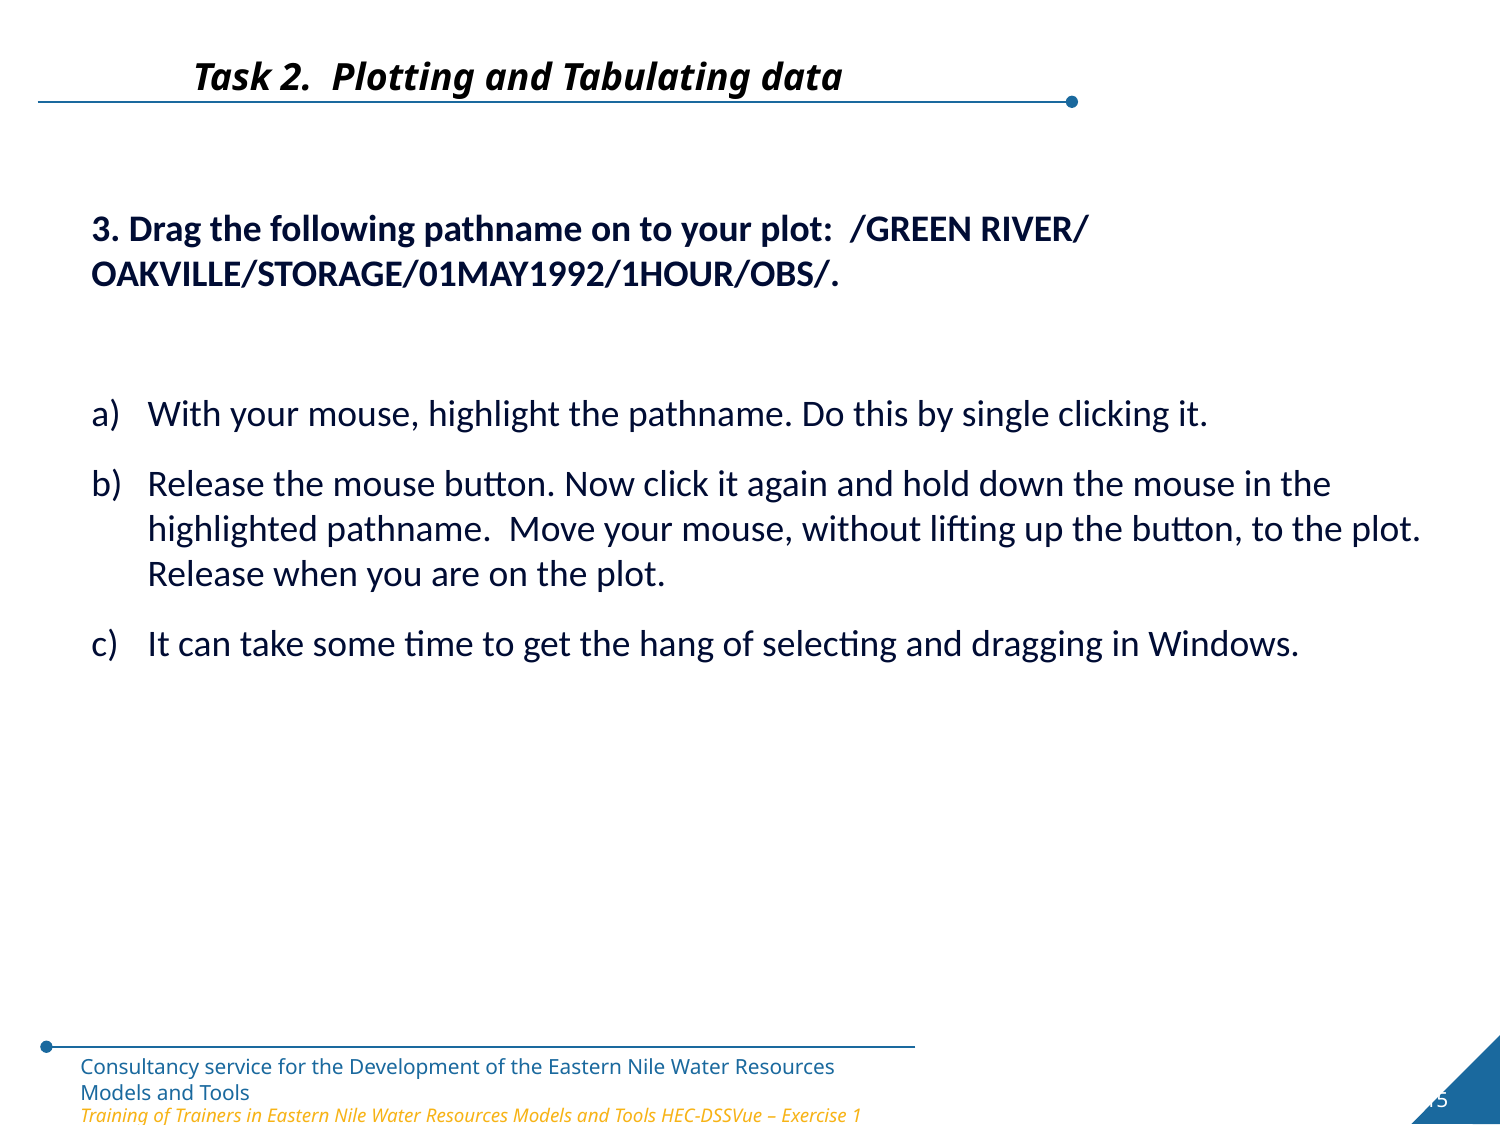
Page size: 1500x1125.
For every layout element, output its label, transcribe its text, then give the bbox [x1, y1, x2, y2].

text_box Task 2. Plotting and Tabulating data [178, 22, 1468, 106]
list 3. Drag the following pathname on to your plot: /GREEN RIVER/ OAKVILLE/STORAGE/01MAY1992/1HOUR/OBS/. With your mouse, highlight the pathname. Do this by single clicking it. Release the mouse button. Now click it again and hold down the mouse in the highlighted pathname. Move your mouse, without lifting up the button, to the plot. Release when you are on the plot. It can take some time to get the hang of selecting and dragging in Windows. [76, 196, 1447, 941]
